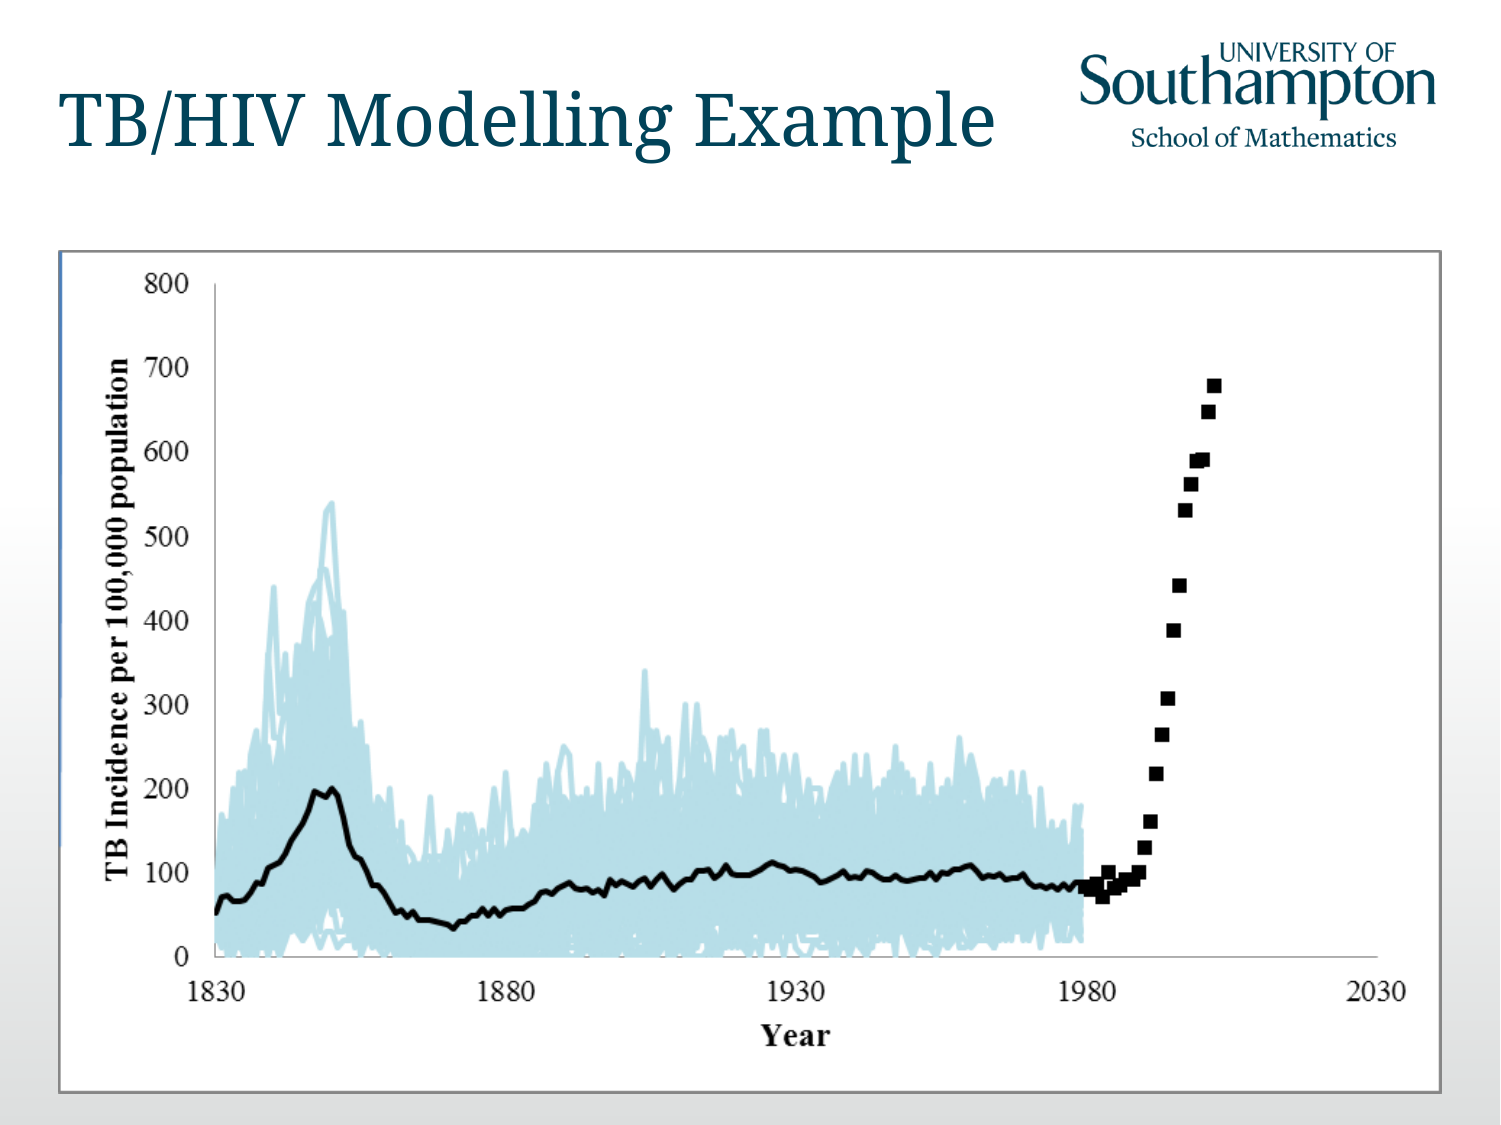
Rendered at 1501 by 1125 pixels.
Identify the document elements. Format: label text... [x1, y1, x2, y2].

picture [1080, 42, 1436, 66]
title TB/HIV Modelling Example [58, 66, 1442, 226]
picture [1296, 42, 1301, 51]
picture [58, 250, 1442, 1095]
